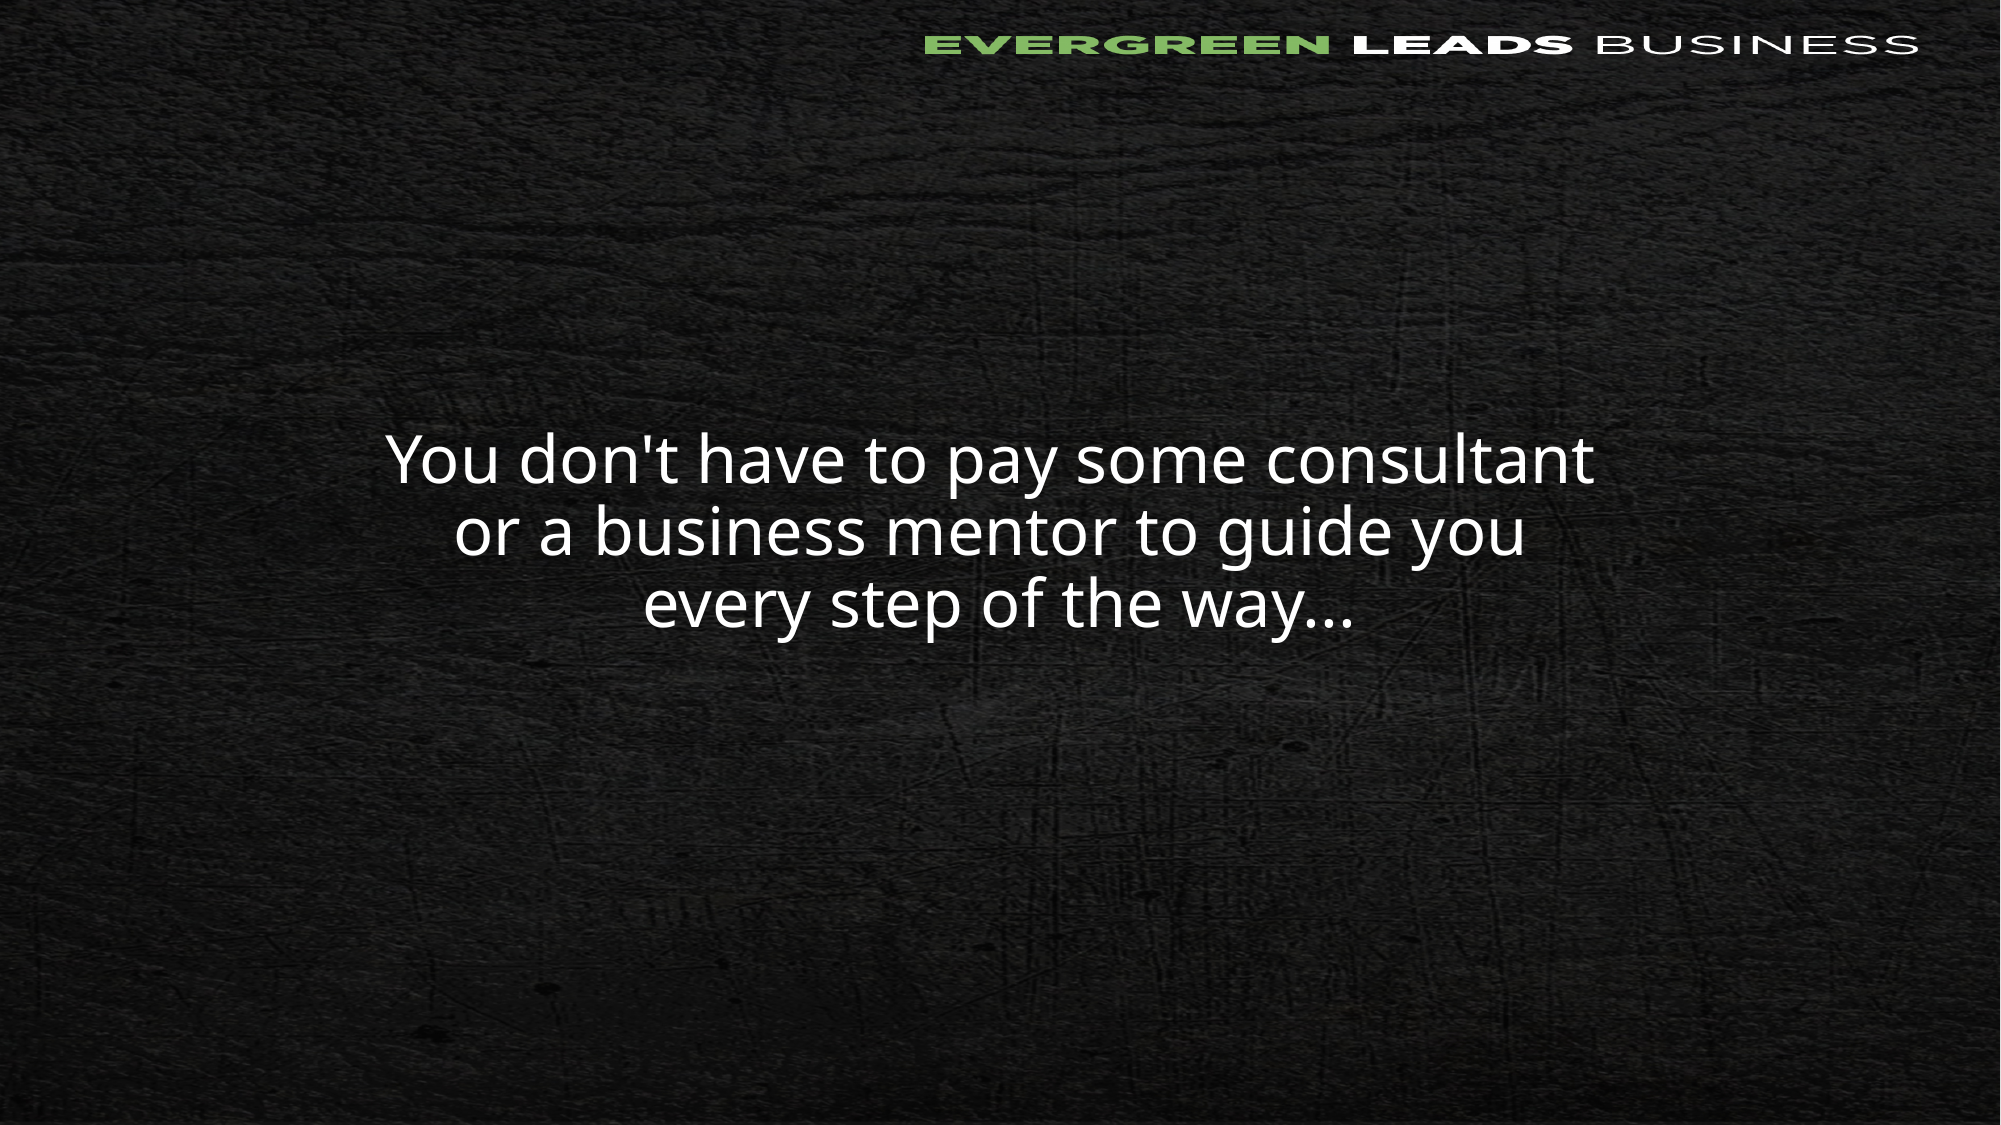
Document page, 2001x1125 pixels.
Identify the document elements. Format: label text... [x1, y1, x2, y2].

title You don't have to pay some consultant or a business mentor to guide you every step of the way... [249, 475, 1750, 650]
picture [0, 0, 2001, 1125]
